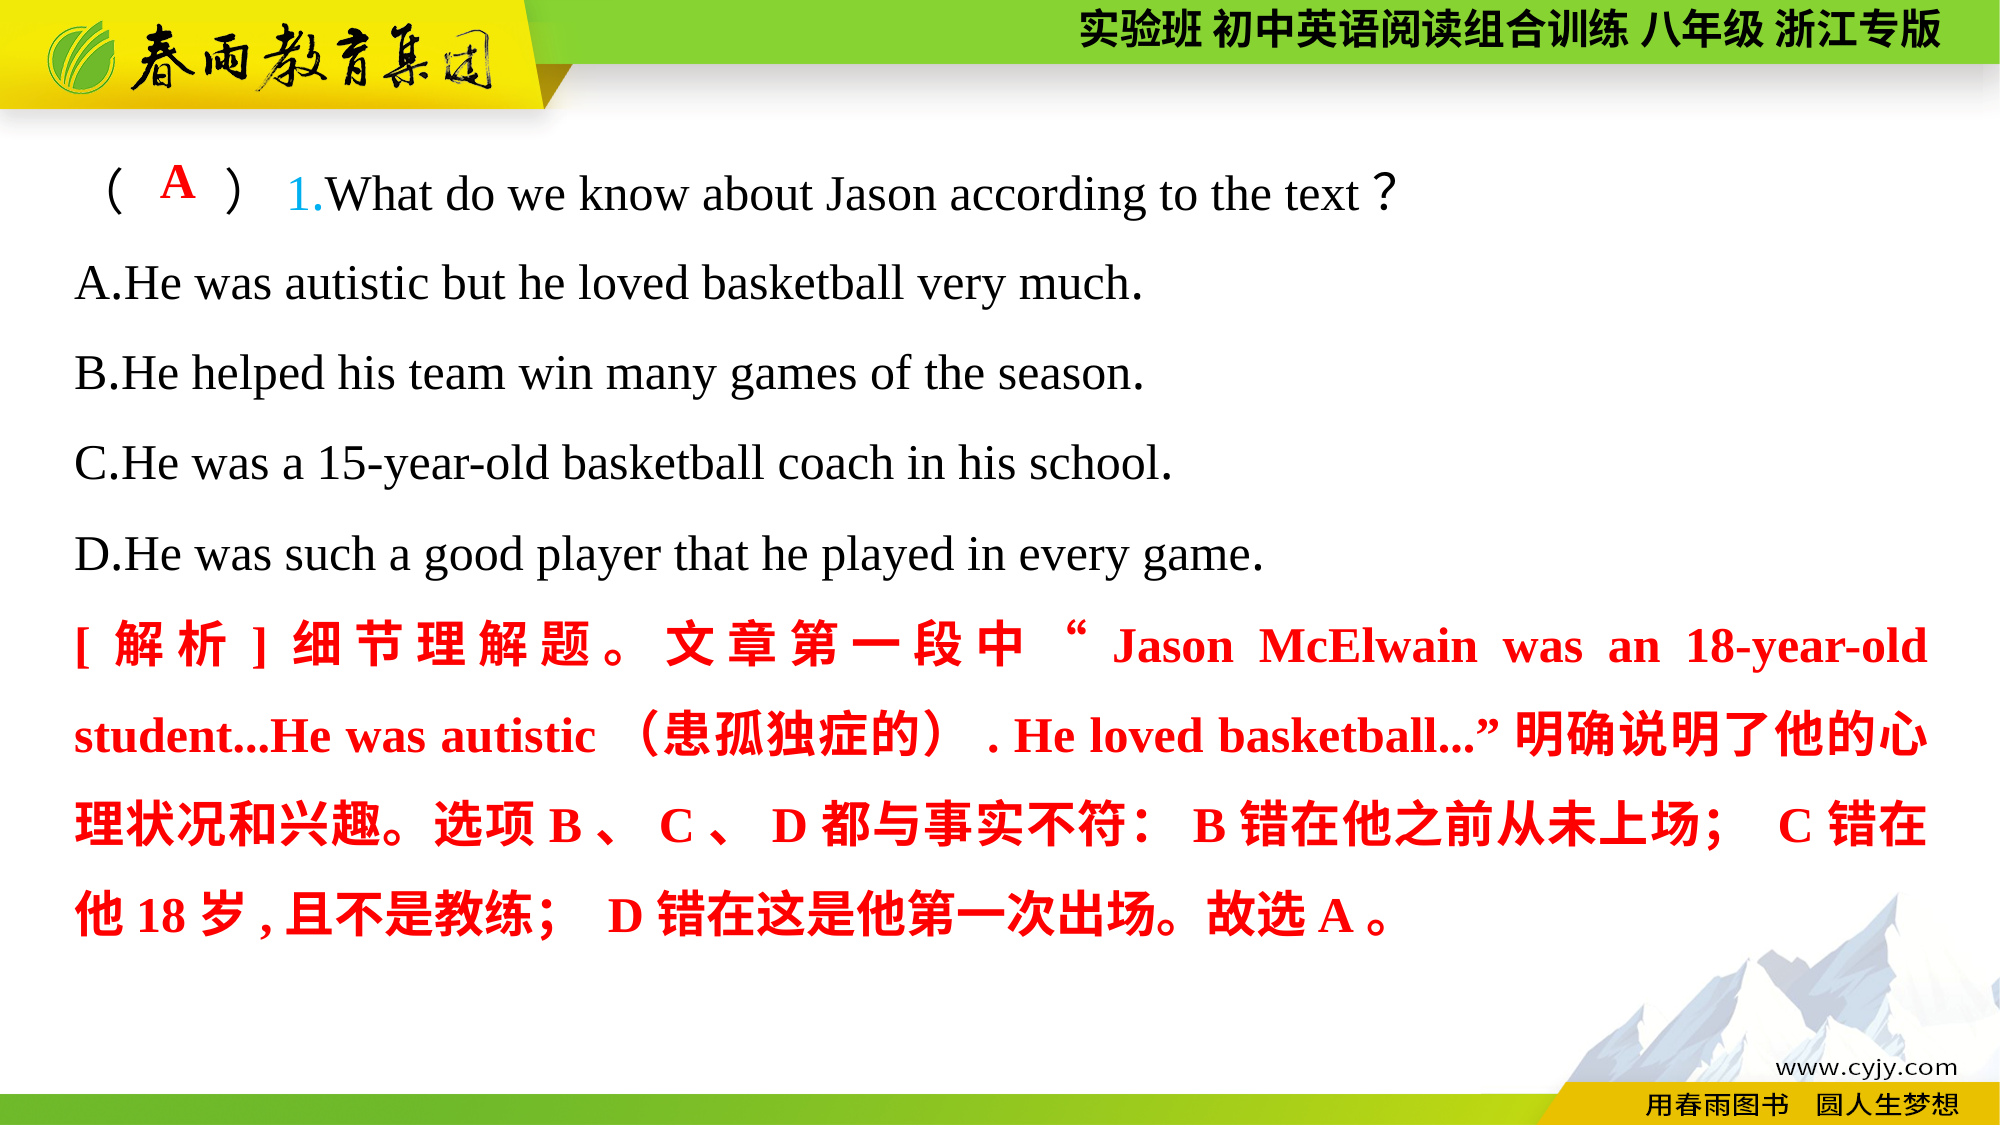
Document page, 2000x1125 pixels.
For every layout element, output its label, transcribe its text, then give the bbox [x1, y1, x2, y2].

picture [0, 0, 2000, 1125]
text_box A [145, 141, 212, 216]
text_box [解析]细节理解题。文章第一段中“Jason McElwain was an 18-year-old student...He was autistic（患孤独症的）. He loved basketball...”明确说明了他的心理状况和兴趣。选项B、C、D都与事实不符：B错在他之前从未上场； C错在他18岁,且不是教练； D错在这是他第一次出场。故选A。 [59, 581, 1944, 950]
list （ ）1.What do we know about Jason according to the text？ A.He was autistic but he loved basketball very much. B.He helped his team win many games of the season. C.He was a 15-year-old basketball coach in his school. D.He was such a good player that he played in every game. [59, 122, 1944, 581]
